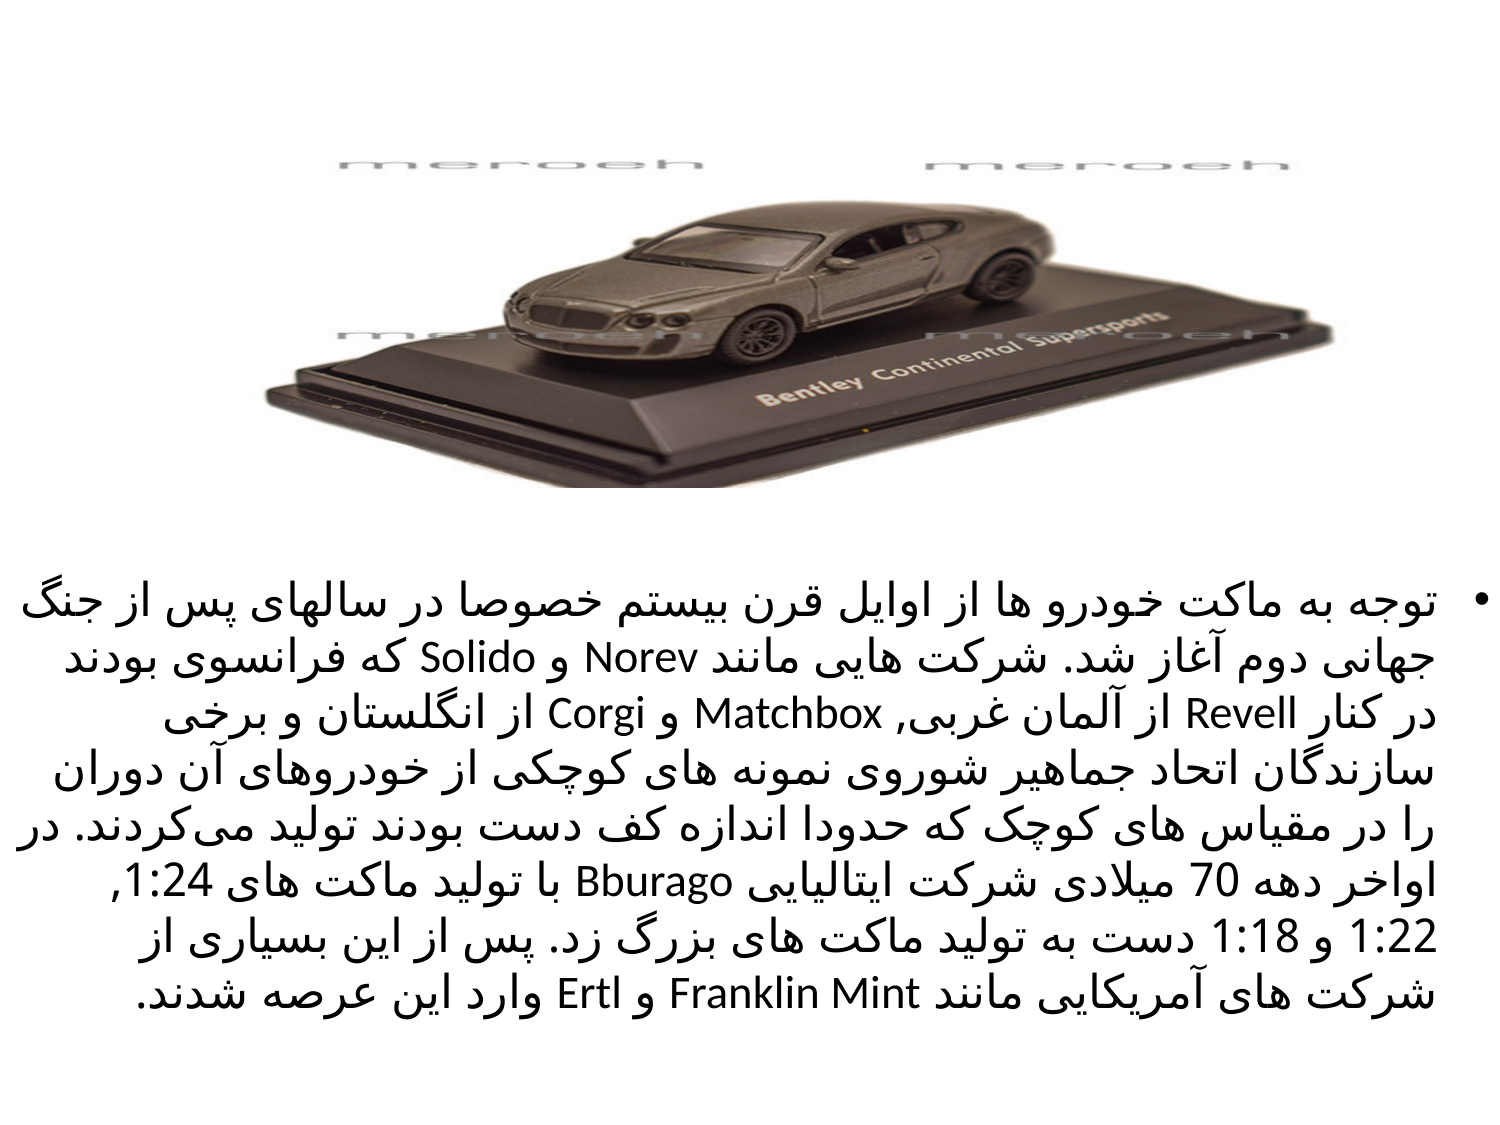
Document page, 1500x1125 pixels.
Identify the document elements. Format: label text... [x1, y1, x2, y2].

list توجه به ماکت خودرو ها از اوایل قرن بیستم خصوصا در سالهای پس از جنگ جهانی دوم آغاز شد. شرکت هایی مانند Norev و Solido که فرانسوی بودند در کنار Revell از آلمان غربی, Matchbox و Corgi از انگلستان و برخی سازندگان اتحاد جماهیر شوروی نمونه های کوچکی از خودروهای آن دوران را در مقیاس های کوچک که حدودا اندازه کف دست بودند تولید می‌کردند. در اواخر دهه 70 میلادی شرکت ایتالیایی Bburago با تولید ماکت های 1:24, 1:22 و 1:18 دست به تولید ماکت های بزرگ زد. پس از این بسیاری از شرکت های آمریکایی مانند Franklin Mint و Ertl وارد این عرصه شدند. [0, 562, 1500, 1125]
picture [187, 0, 1363, 488]
